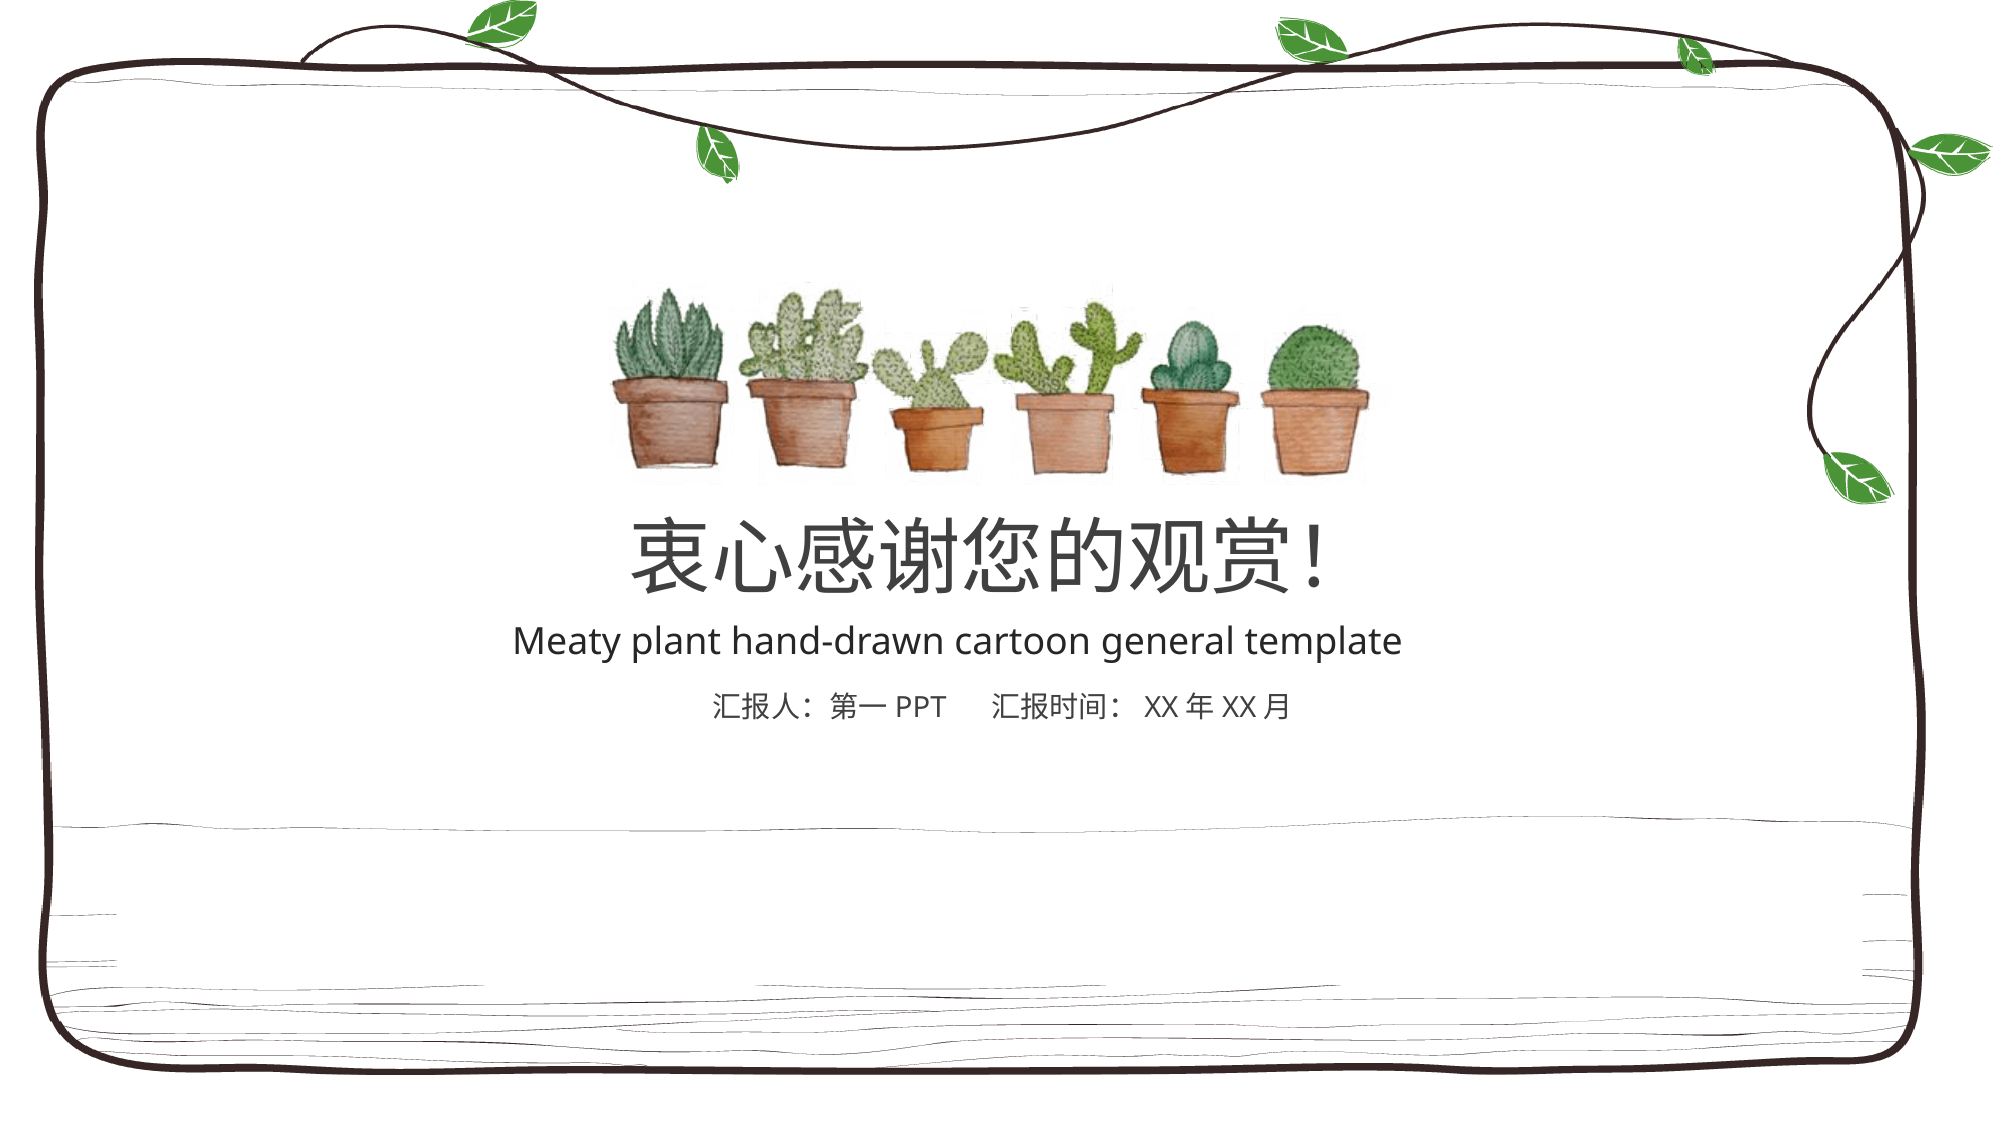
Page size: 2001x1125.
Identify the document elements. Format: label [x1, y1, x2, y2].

picture [608, 280, 1397, 497]
text_box [34, 0, 1993, 1075]
